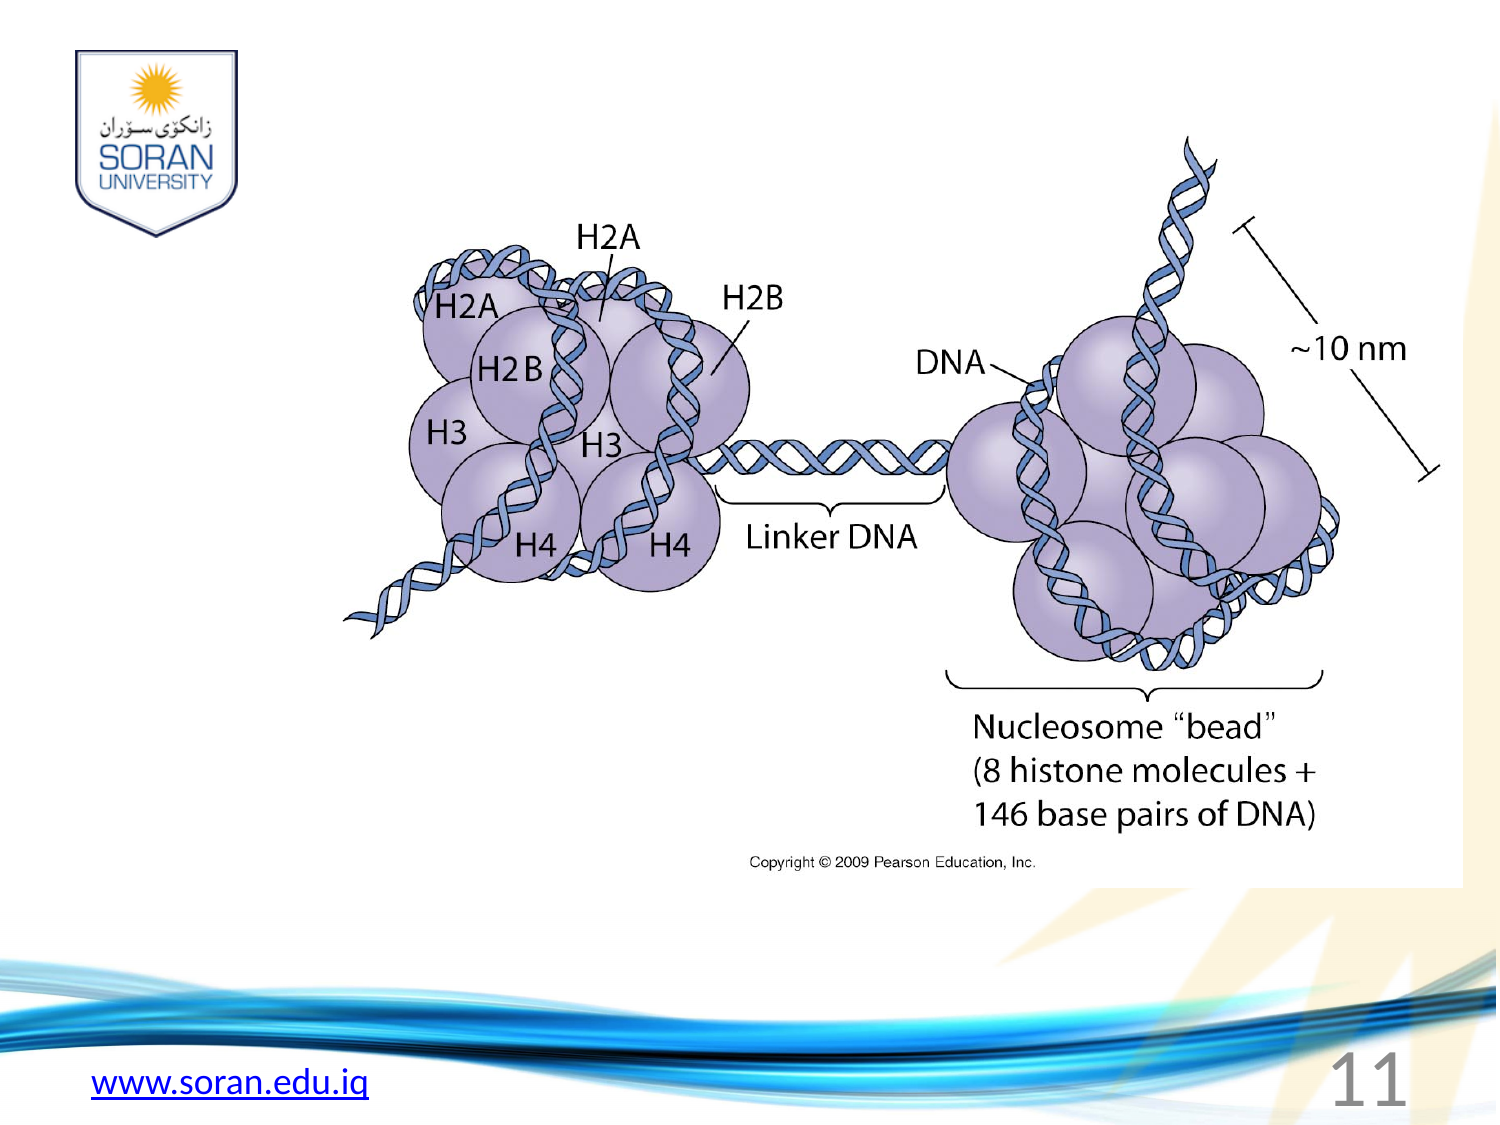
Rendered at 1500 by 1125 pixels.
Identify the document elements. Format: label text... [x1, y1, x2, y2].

slide_number 11 [1074, 1042, 1425, 1103]
picture [75, 50, 238, 238]
picture [0, 99, 1500, 1125]
